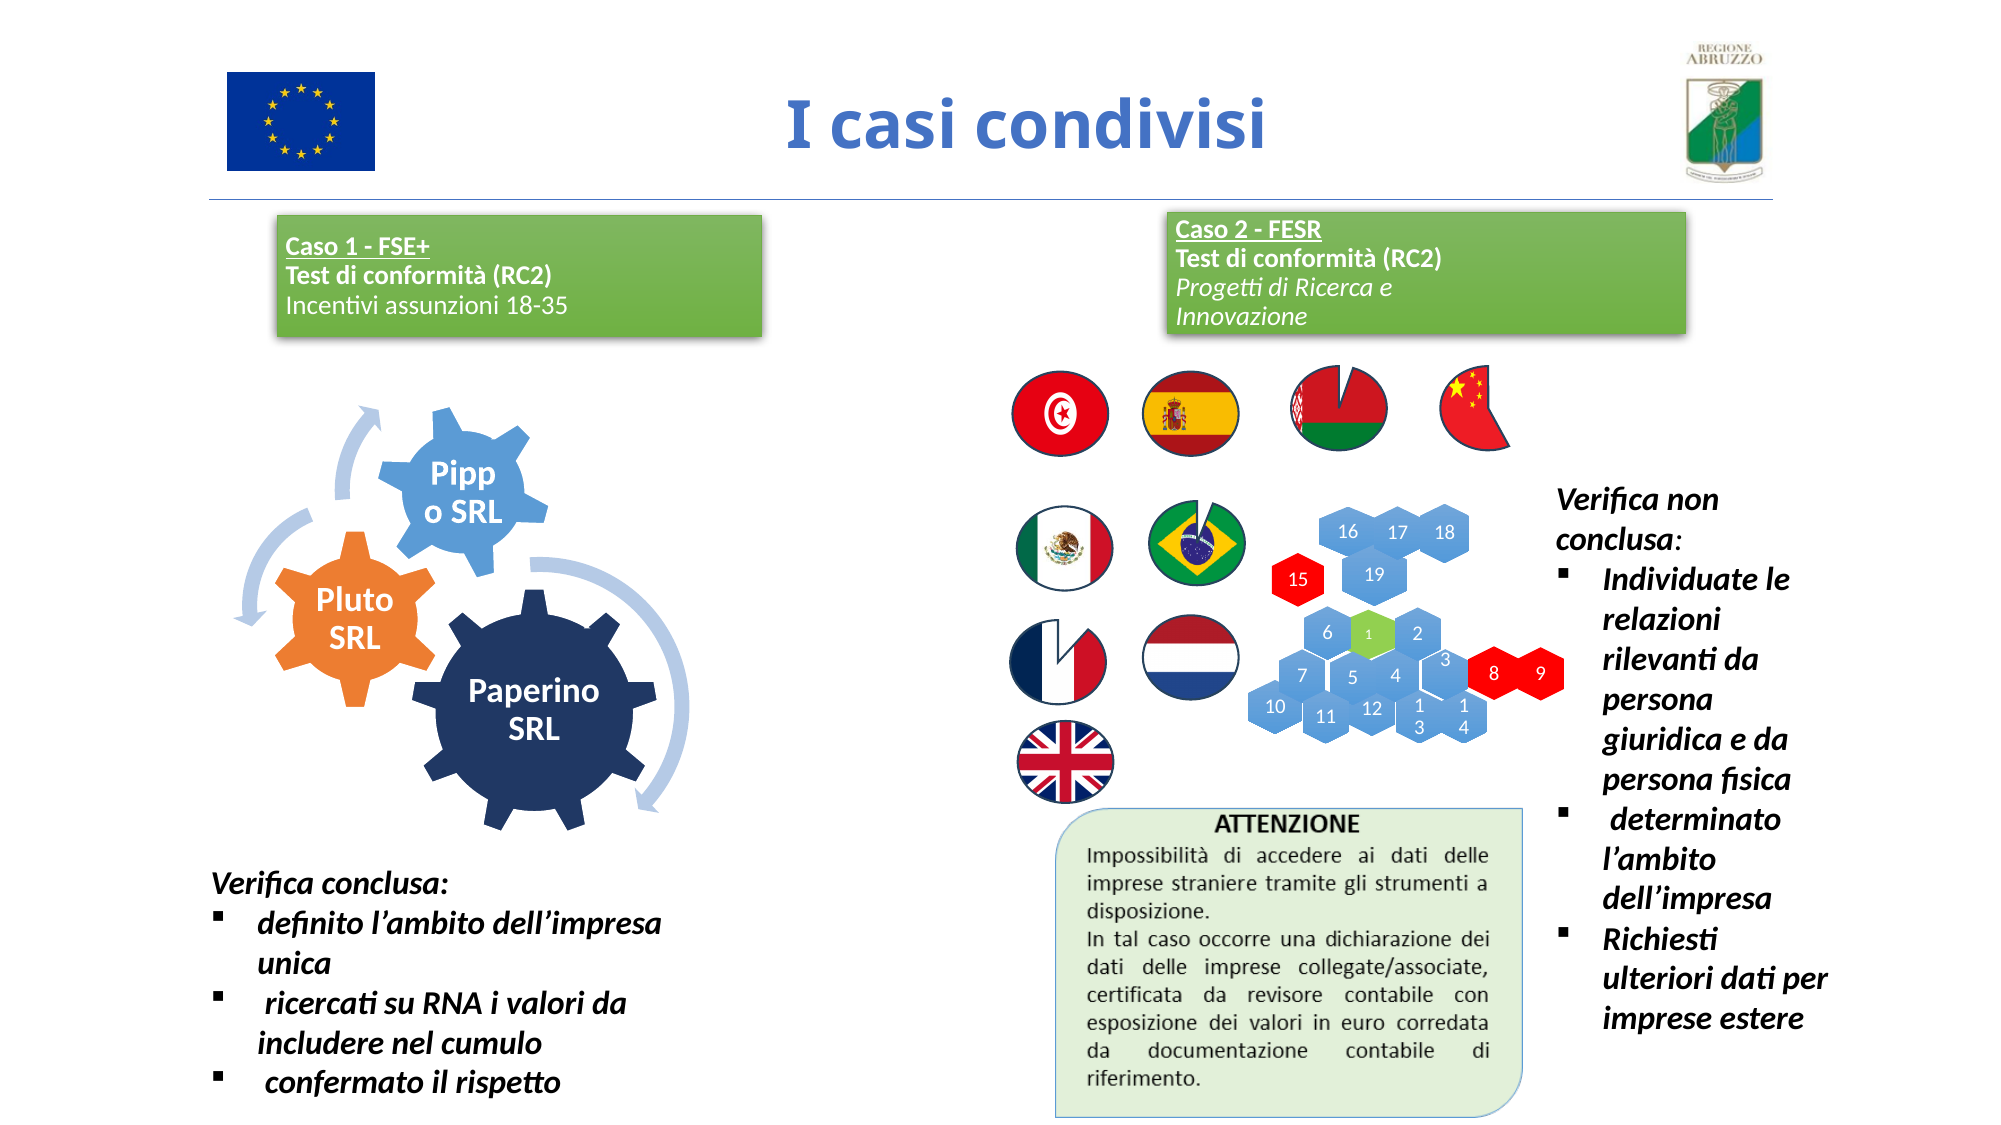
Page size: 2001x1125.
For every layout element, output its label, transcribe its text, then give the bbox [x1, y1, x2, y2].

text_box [277, 215, 762, 337]
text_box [982, 359, 1750, 927]
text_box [1167, 212, 1686, 334]
picture [1055, 927, 1523, 1118]
title I casi condivisi [374, 71, 1680, 182]
text_box Verifica conclusa: definito l’ambito dell’impresa unica ricercati su RNA i valori da includere nel cumulo confermato il rispetto [195, 853, 711, 1108]
text_box Verifica non conclusa: Individuate le relazioni rilevanti da persona giuridica e da persona fisica determinato l’ambito dell’impresa Richiesti ulteriori dati per imprese estere [1541, 470, 1849, 1084]
picture [227, 72, 375, 171]
picture [1680, 41, 1773, 184]
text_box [195, 383, 669, 837]
